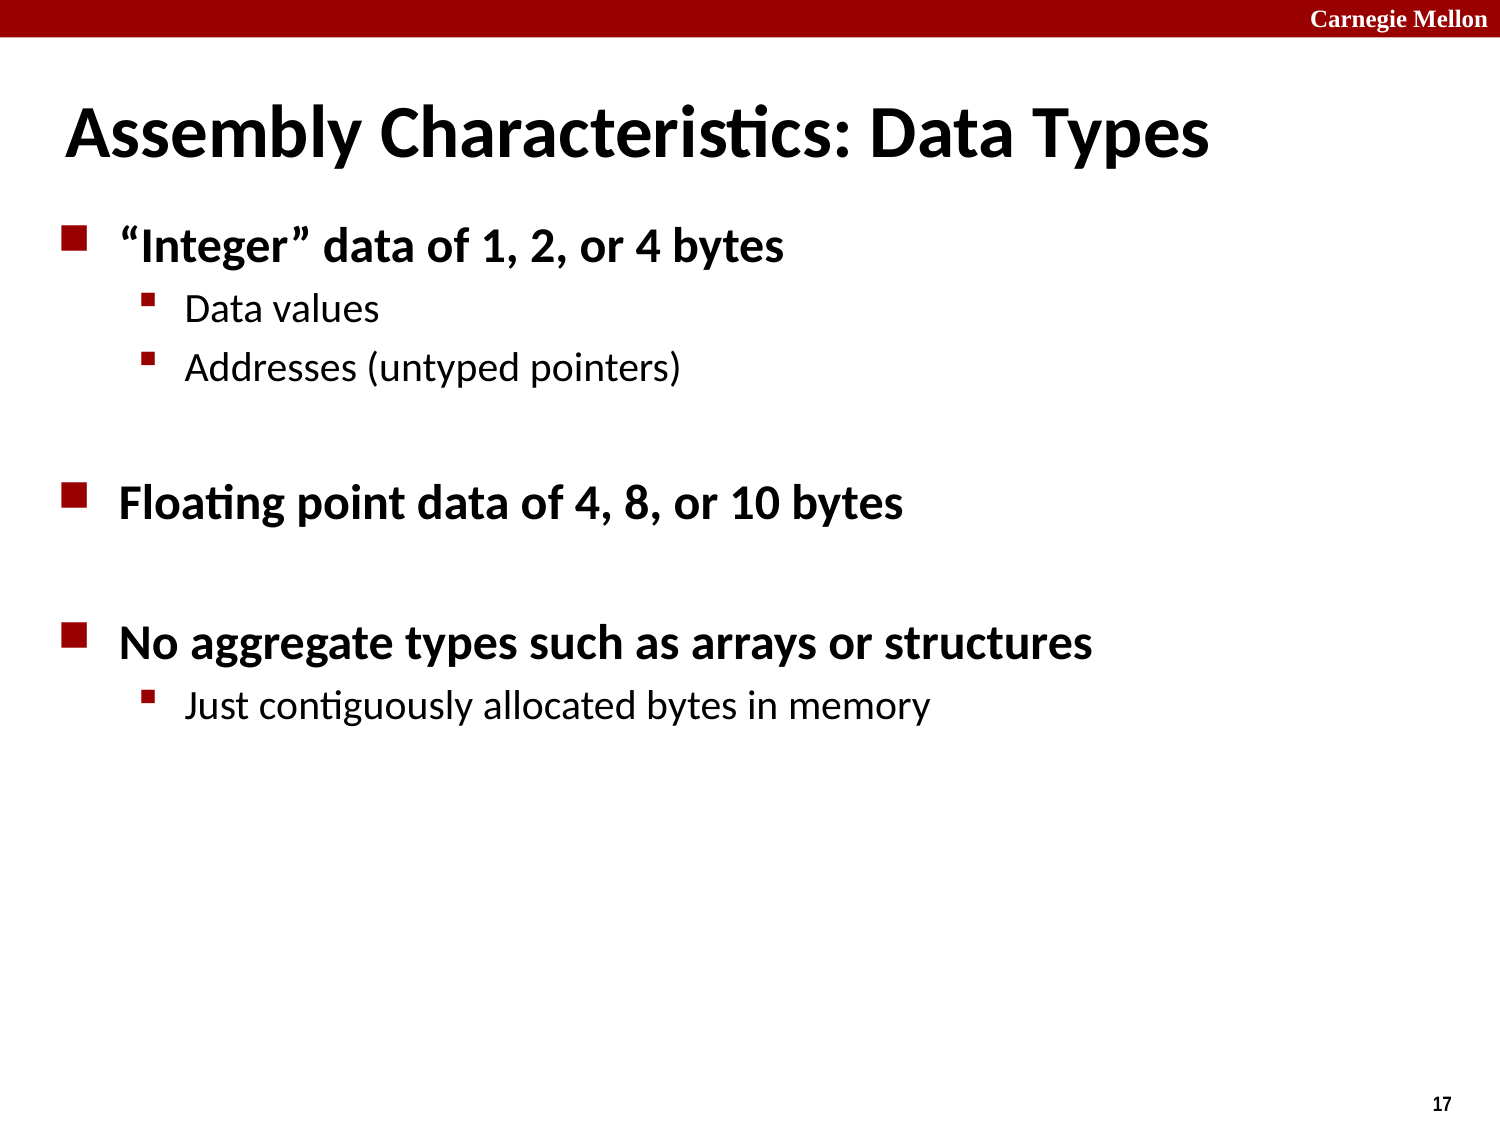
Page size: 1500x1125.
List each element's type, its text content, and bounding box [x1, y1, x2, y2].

title Assembly Characteristics: Data Types [49, 80, 1426, 176]
list “Integer” data of 1, 2, or 4 bytes Data values Addresses (untyped pointers) Floating point data of 4, 8, or 10 bytes No aggregate types such as arrays or structures Just contiguously allocated bytes in memory [47, 204, 1451, 1113]
